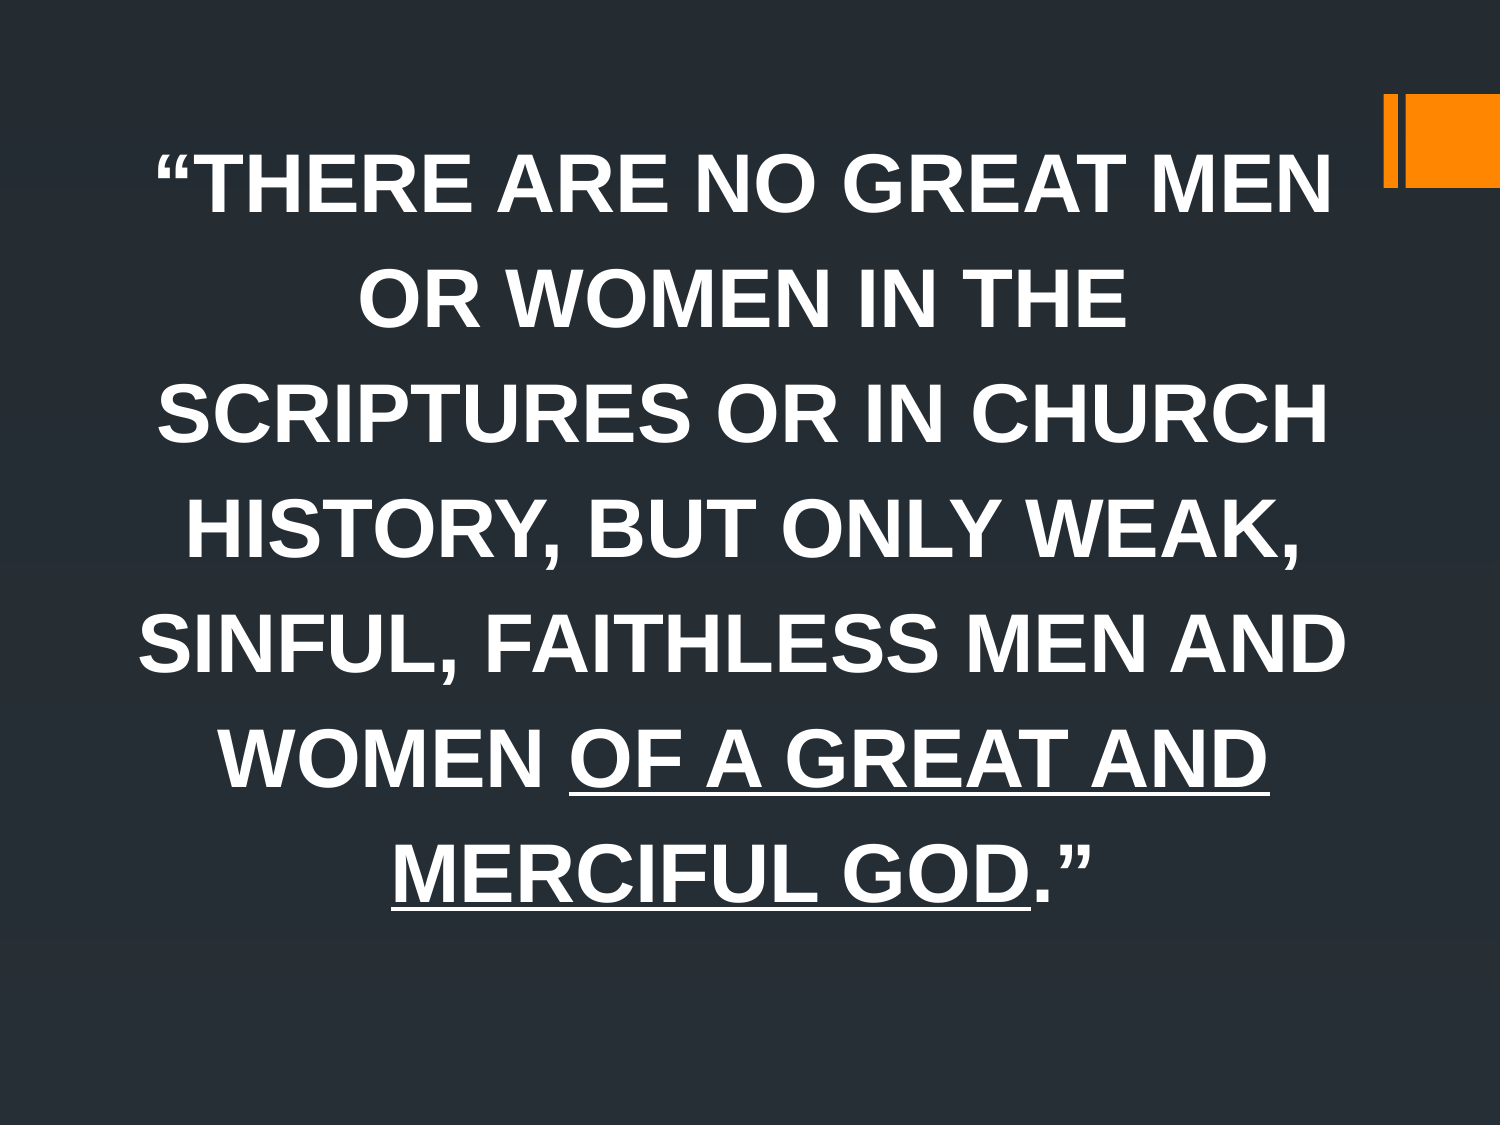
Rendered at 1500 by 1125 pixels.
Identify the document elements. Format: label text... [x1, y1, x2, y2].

text_box “THERE ARE NO GREAT MEN OR WOMEN IN THE SCRIPTURES OR IN CHURCH HISTORY, BUT ONLY WEAK, SINFUL, FAITHLESS MEN AND WOMEN OF A GREAT AND MERCIFUL GOD.” [112, 106, 1375, 926]
